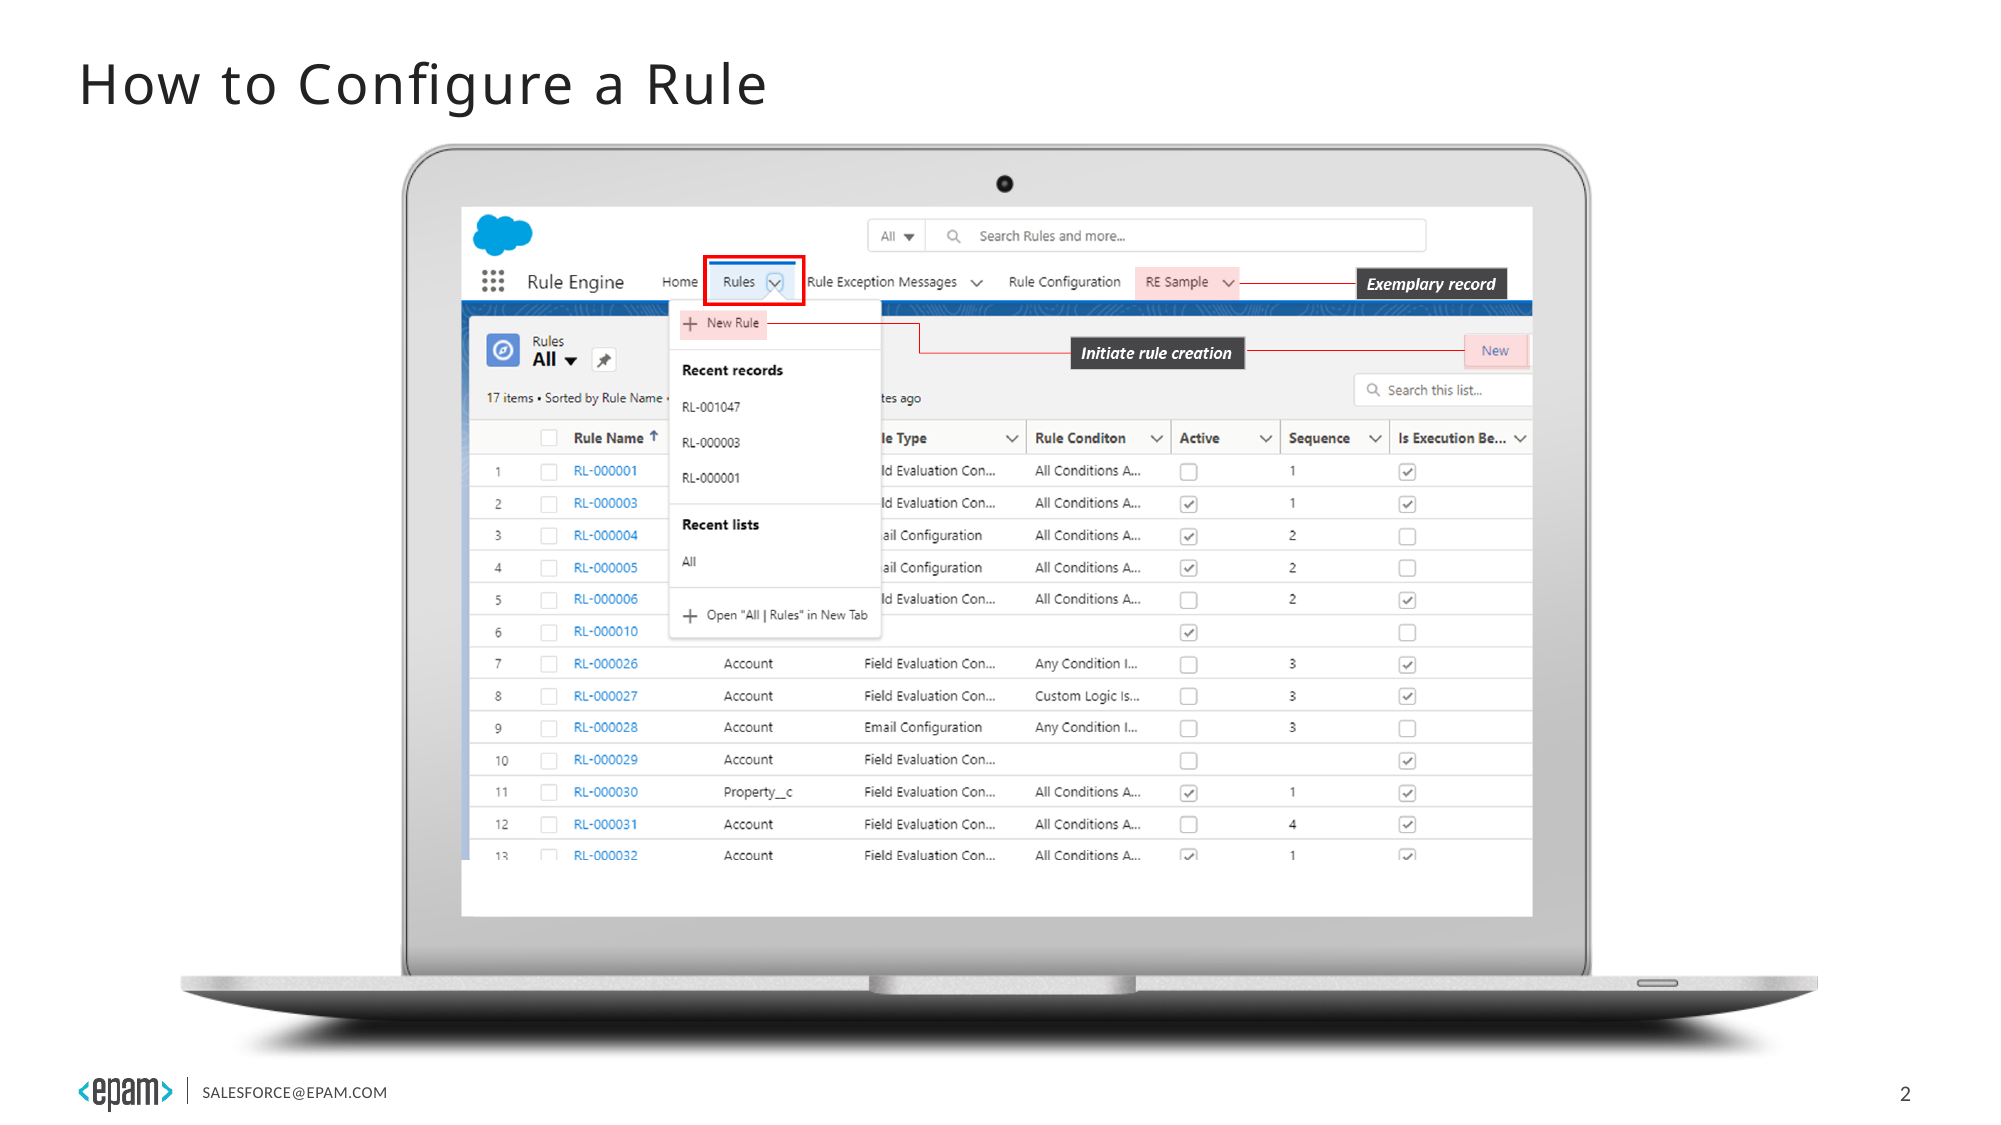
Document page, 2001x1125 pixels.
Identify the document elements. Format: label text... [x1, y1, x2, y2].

title How to Configure a Rule [78, 49, 1922, 117]
picture [180, 143, 1819, 1061]
picture [67, 1065, 183, 1124]
